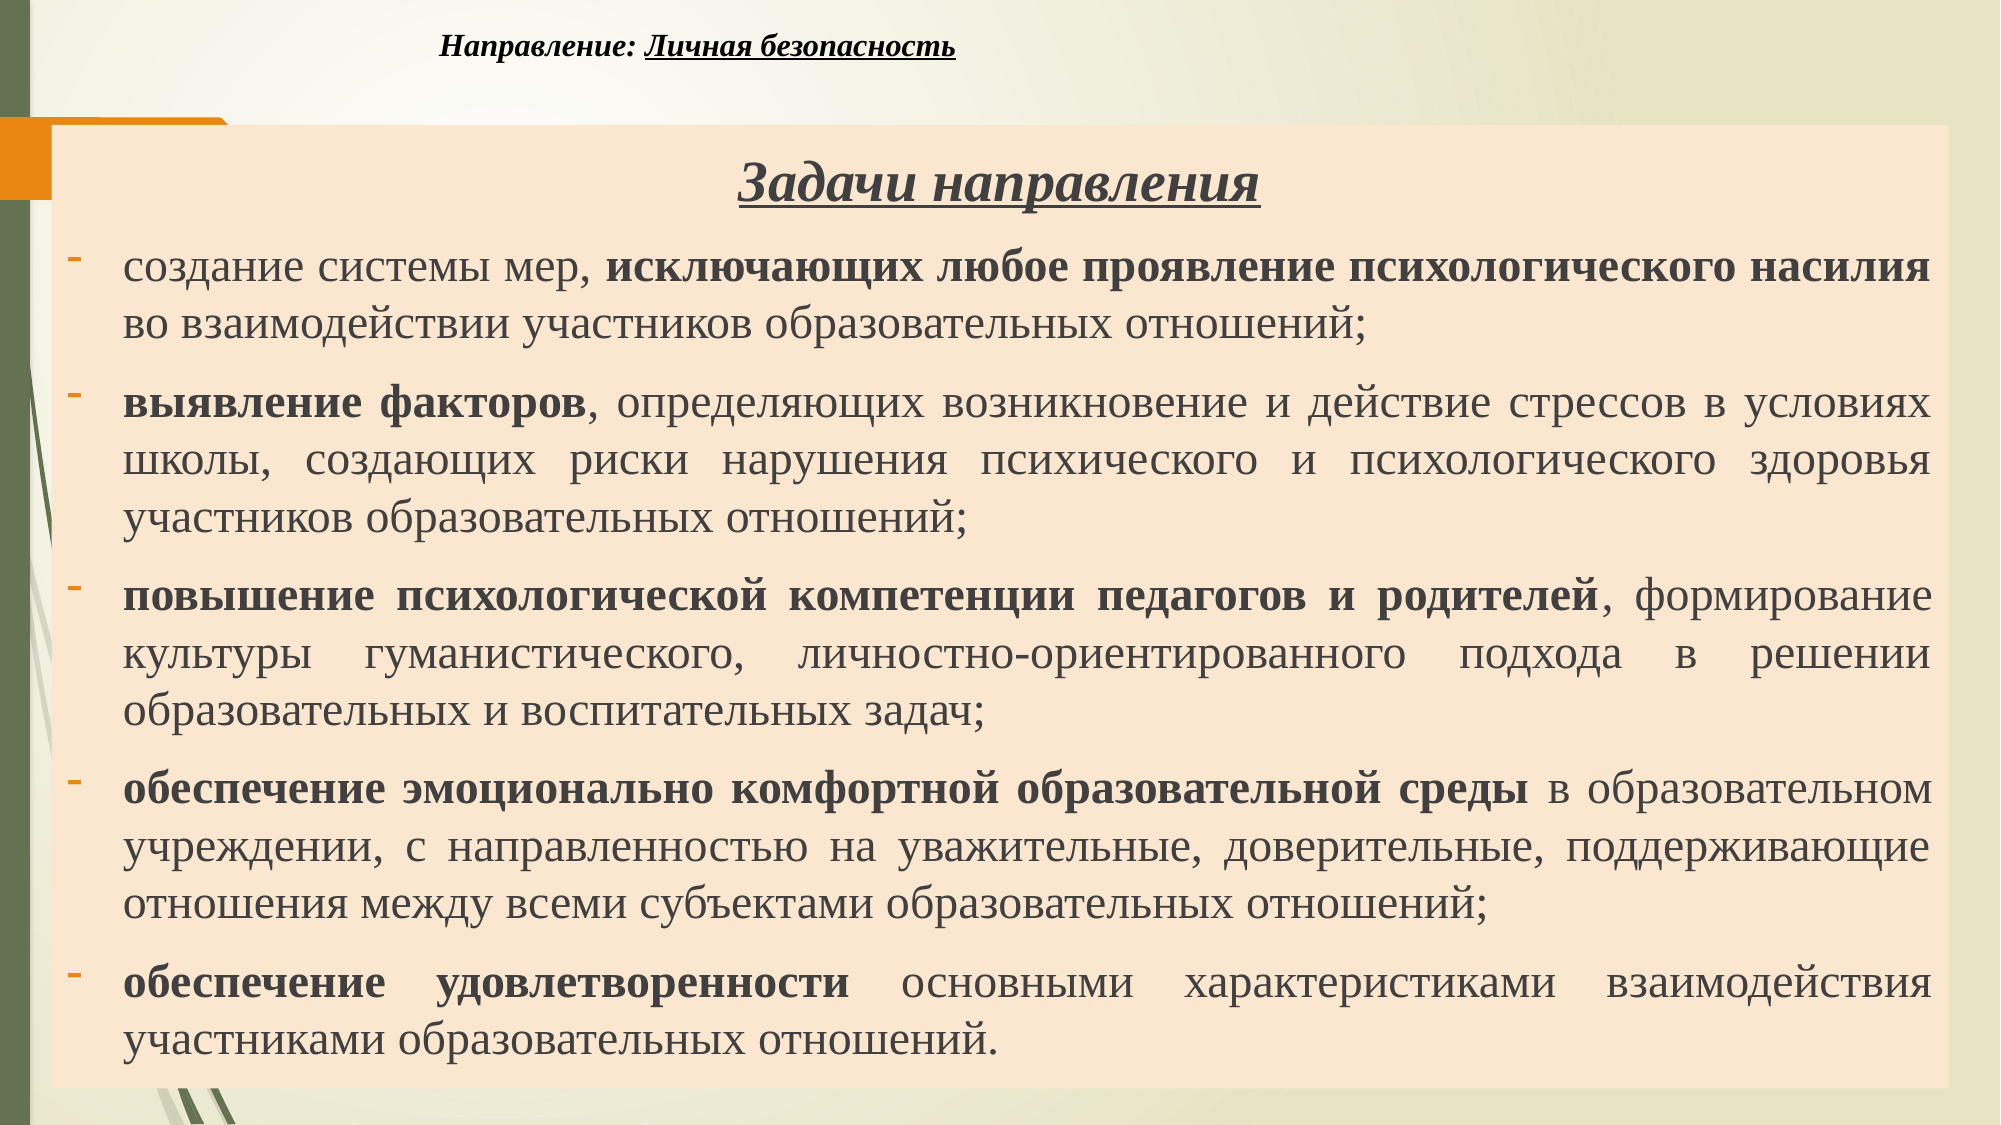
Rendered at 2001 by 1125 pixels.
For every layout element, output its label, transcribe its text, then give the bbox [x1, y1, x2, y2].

list Задачи направления создание системы мер, исключающих любое проявление психологического насилия во взаимодействии участников образовательных отношений; выявление факторов, определяющих возникновение и действие стрессов в условиях школы, создающих риски нарушения психического и психологического здоровья участников образовательных отношений; повышение психологической компетенции педагогов и родителей, формирование культуры гуманистического, личностно-ориентированного подхода в решении образовательных и воспитательных задач; обеспечение эмоционально комфортной образовательной среды в образовательном учреждении, с направленностью на уважительные, доверительные, поддерживающие отношения между всеми субъектами образовательных отношений; обеспечение удовлетворенности основными характеристиками взаимодействия участниками образовательных отношений. [51, 124, 1949, 1089]
title Направление: Личная безопасность [424, 16, 1886, 124]
